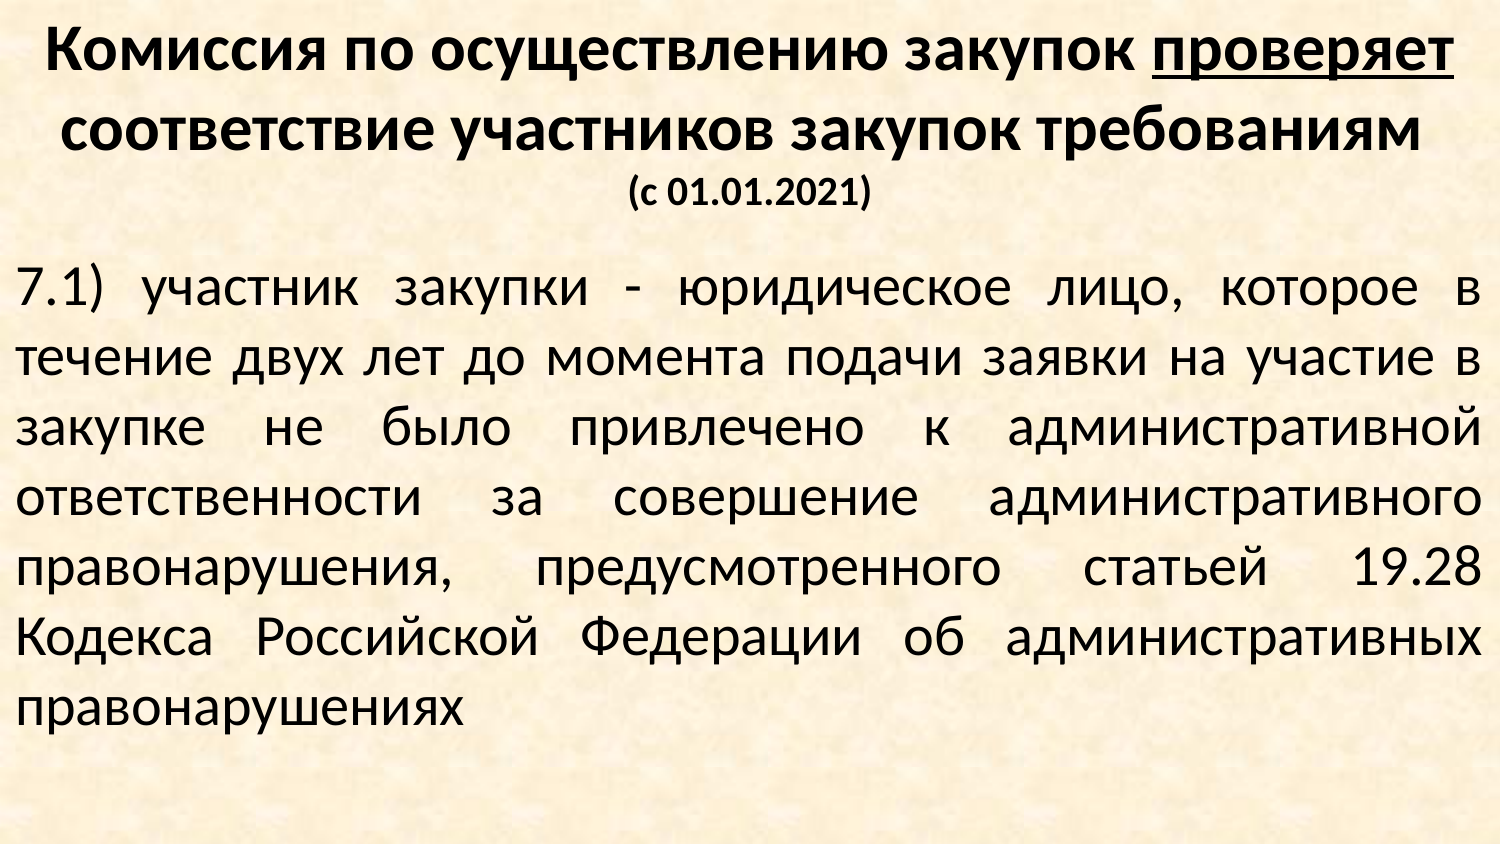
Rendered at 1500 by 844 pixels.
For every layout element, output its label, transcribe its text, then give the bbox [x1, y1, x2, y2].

list 7.1) участник закупки - юридическое лицо, которое в течение двух лет до момента подачи заявки на участие в закупке не было привлечено к административной ответственности за совершение административного правонарушения, предусмотренного статьей 19.28 Кодекса Российской Федерации об административных правонарушениях [0, 239, 1499, 843]
text_box Комиссия по осуществлению закупок проверяет соответствие участников закупок требованиям (с 01.01.2021) [0, 0, 1500, 162]
picture [0, 162, 1500, 844]
